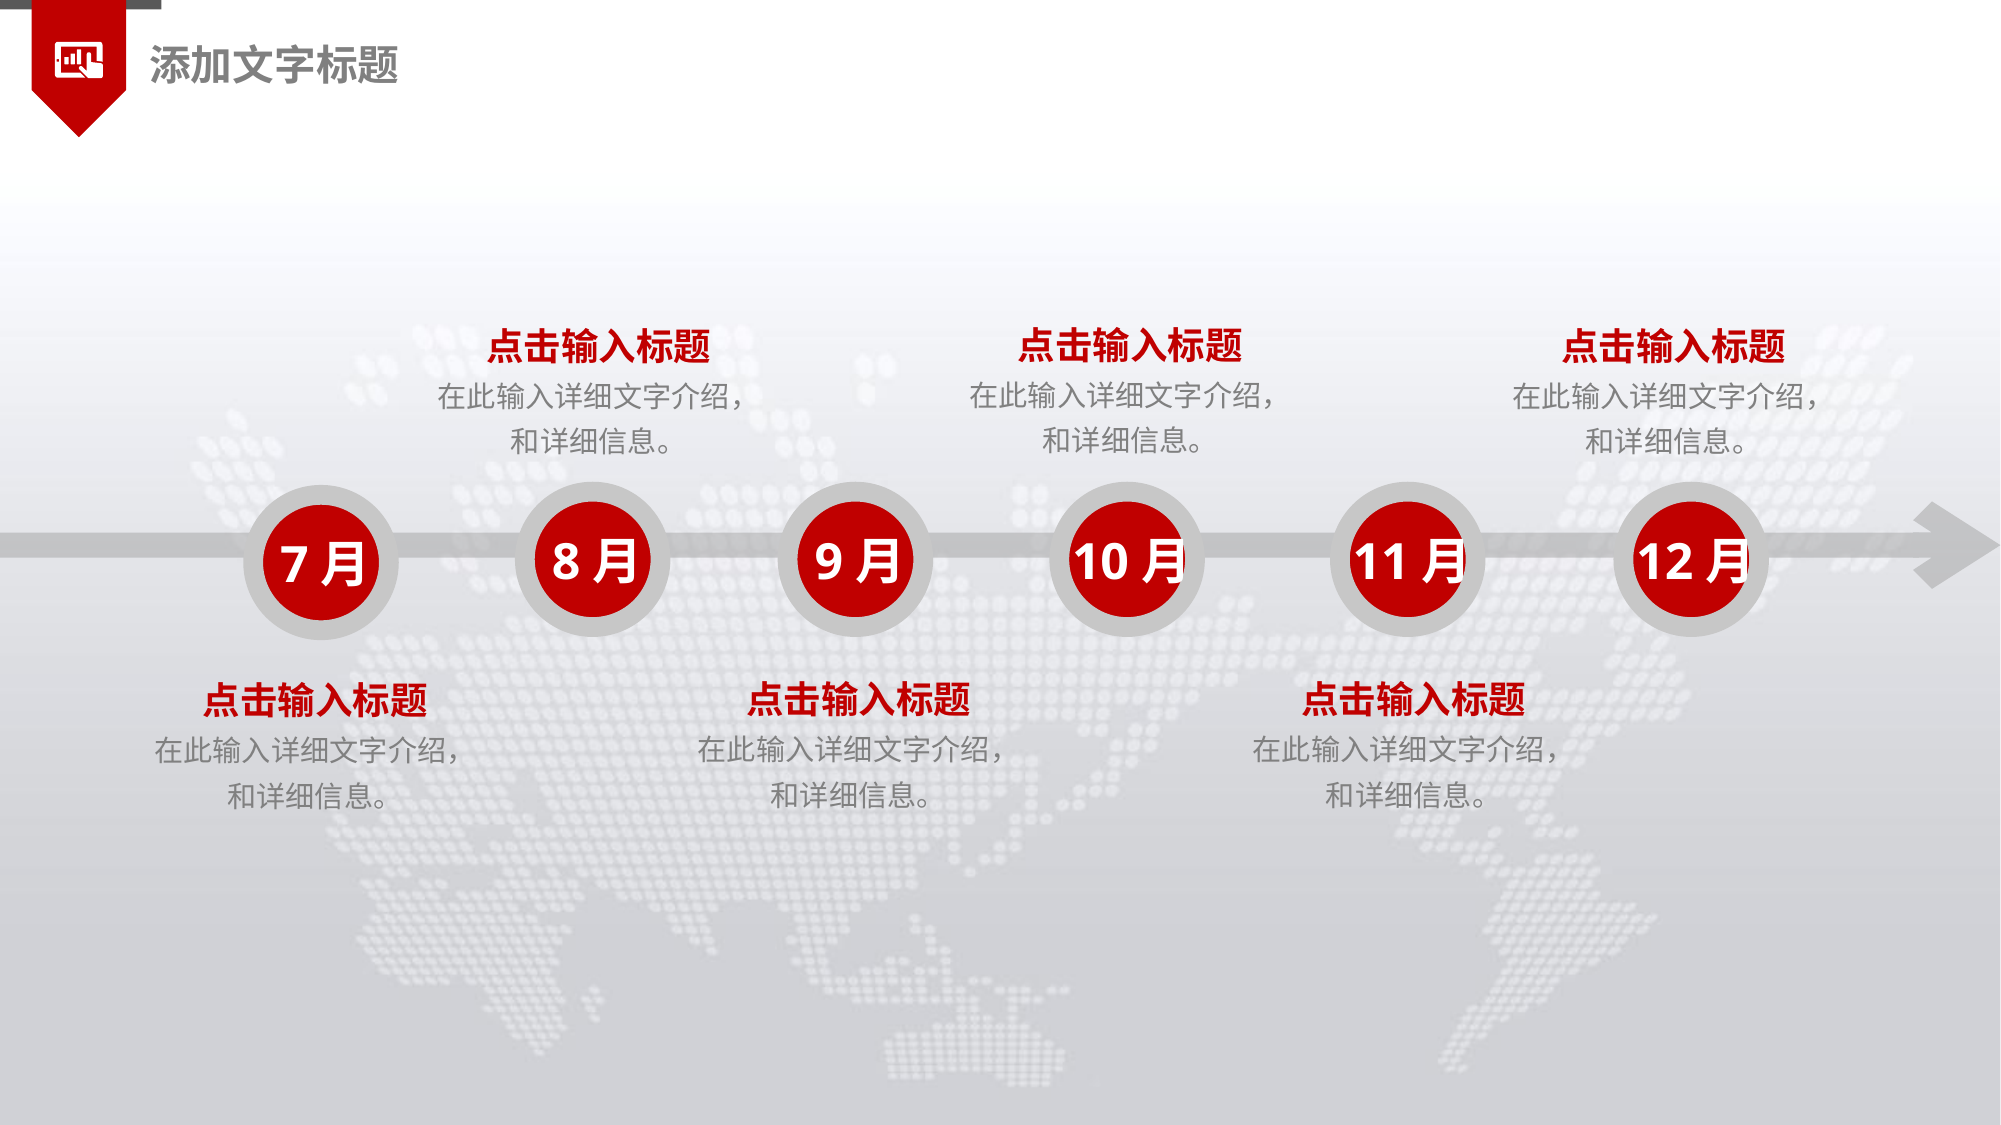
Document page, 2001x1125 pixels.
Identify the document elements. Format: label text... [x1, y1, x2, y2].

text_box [252, 494, 399, 631]
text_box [524, 491, 670, 628]
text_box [1339, 491, 1485, 628]
picture [0, 0, 2001, 544]
text_box [129, 0, 164, 12]
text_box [31, 0, 127, 138]
text_box 点击输入标题 在此输入详细文字介绍， 和详细信息。 [682, 668, 1035, 820]
text_box [0, 0, 29, 12]
picture [0, 546, 2001, 1125]
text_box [1059, 491, 1205, 628]
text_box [1623, 491, 1769, 628]
text_box 点击输入标题 在此输入详细文字介绍， 和详细信息。 [1497, 315, 1850, 467]
text_box 点击输入标题 在此输入详细文字介绍， 和详细信息。 [422, 315, 775, 467]
text_box 添加文字标题 [137, 33, 457, 95]
text_box 点击输入标题 在此输入详细文字介绍， 和详细信息。 [1237, 668, 1590, 820]
text_box 点击输入标题 在此输入详细文字介绍， 和详细信息。 [139, 669, 491, 821]
text_box 点击输入标题 在此输入详细文字介绍， 和详细信息。 [954, 314, 1306, 465]
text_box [787, 491, 933, 628]
